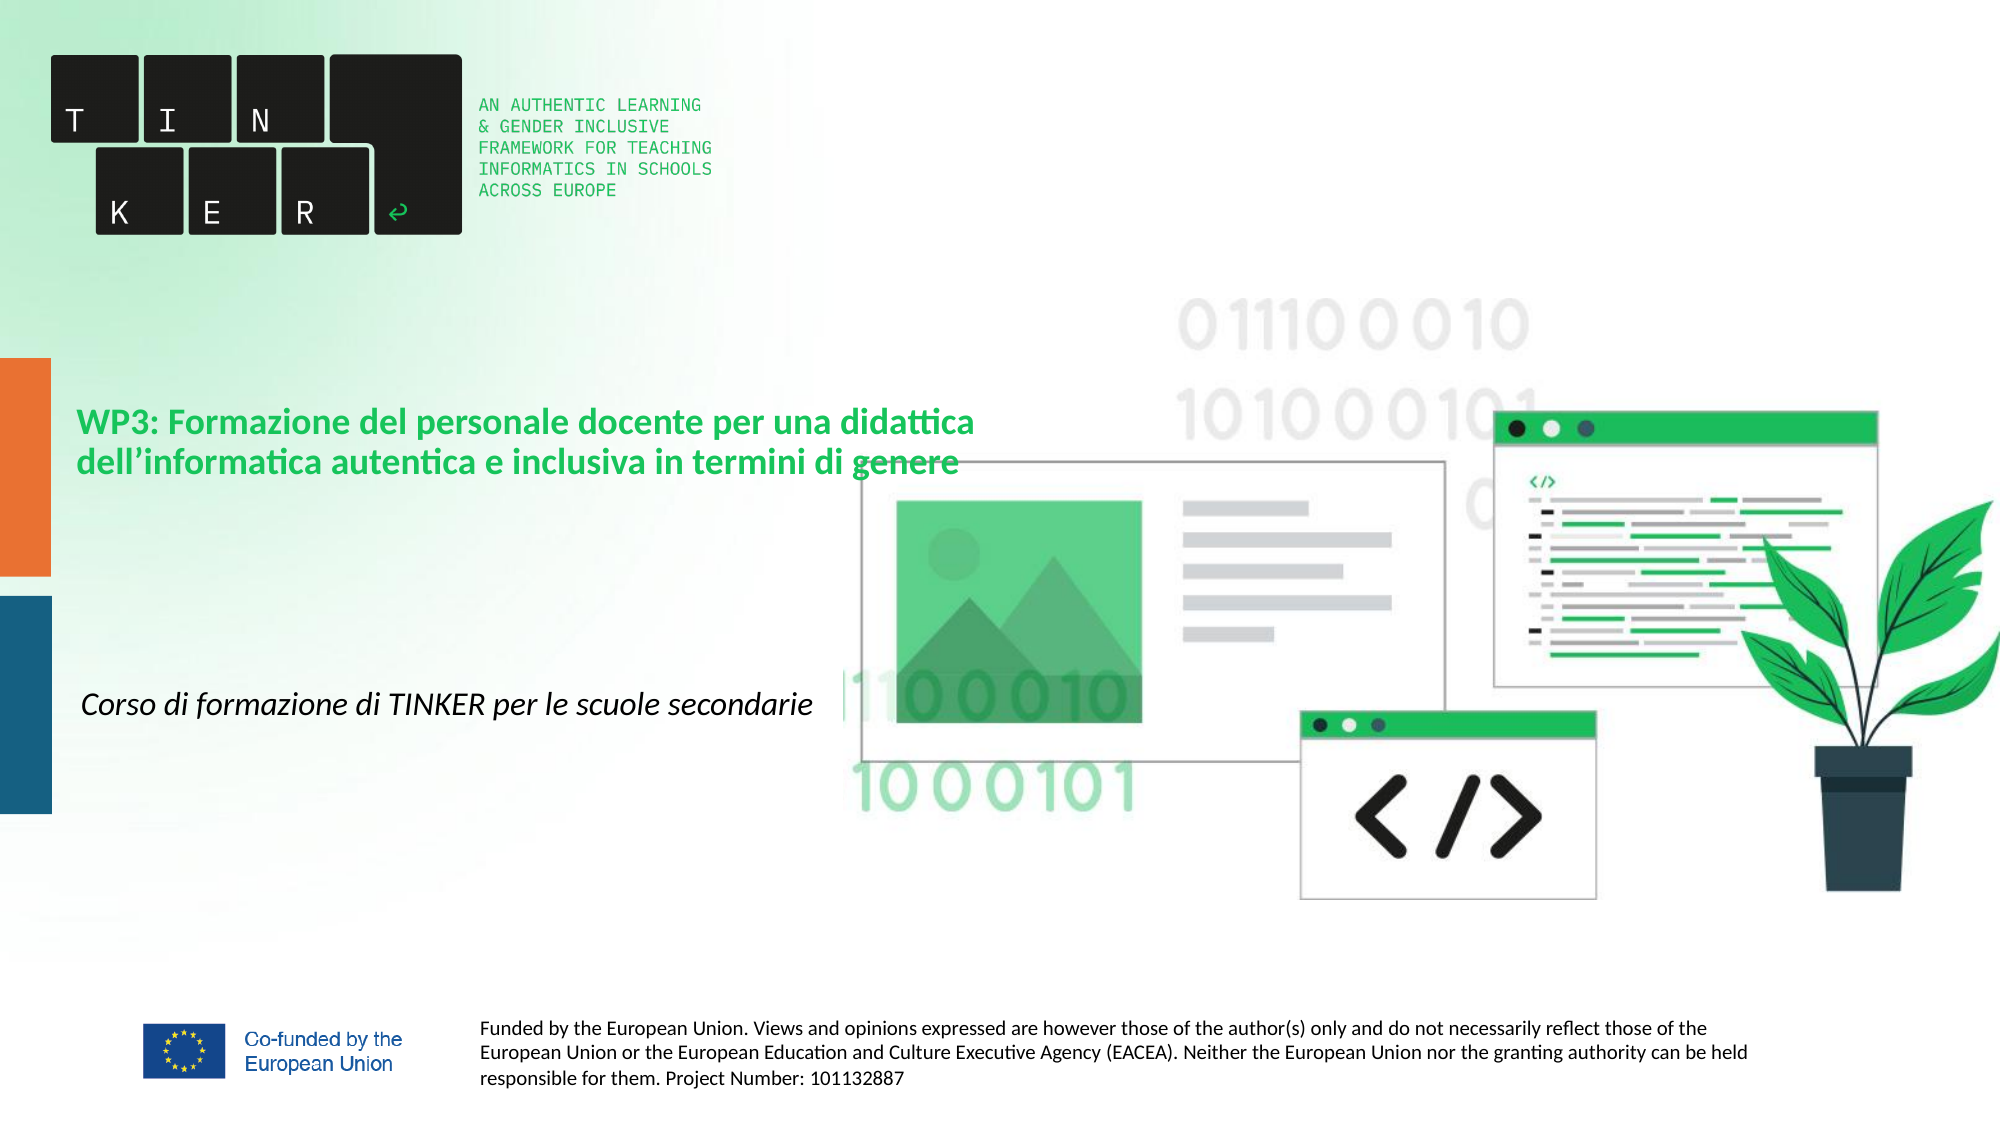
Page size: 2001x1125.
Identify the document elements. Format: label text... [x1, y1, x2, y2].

title WP3: Formazione del personale docente per una didattica dell’informatica autentica e inclusiva in termini di genere [61, 358, 1196, 578]
picture [0, 0, 2000, 1125]
subtitle Corso di formazione di TINKER per le scuole secondarie [65, 599, 1197, 812]
